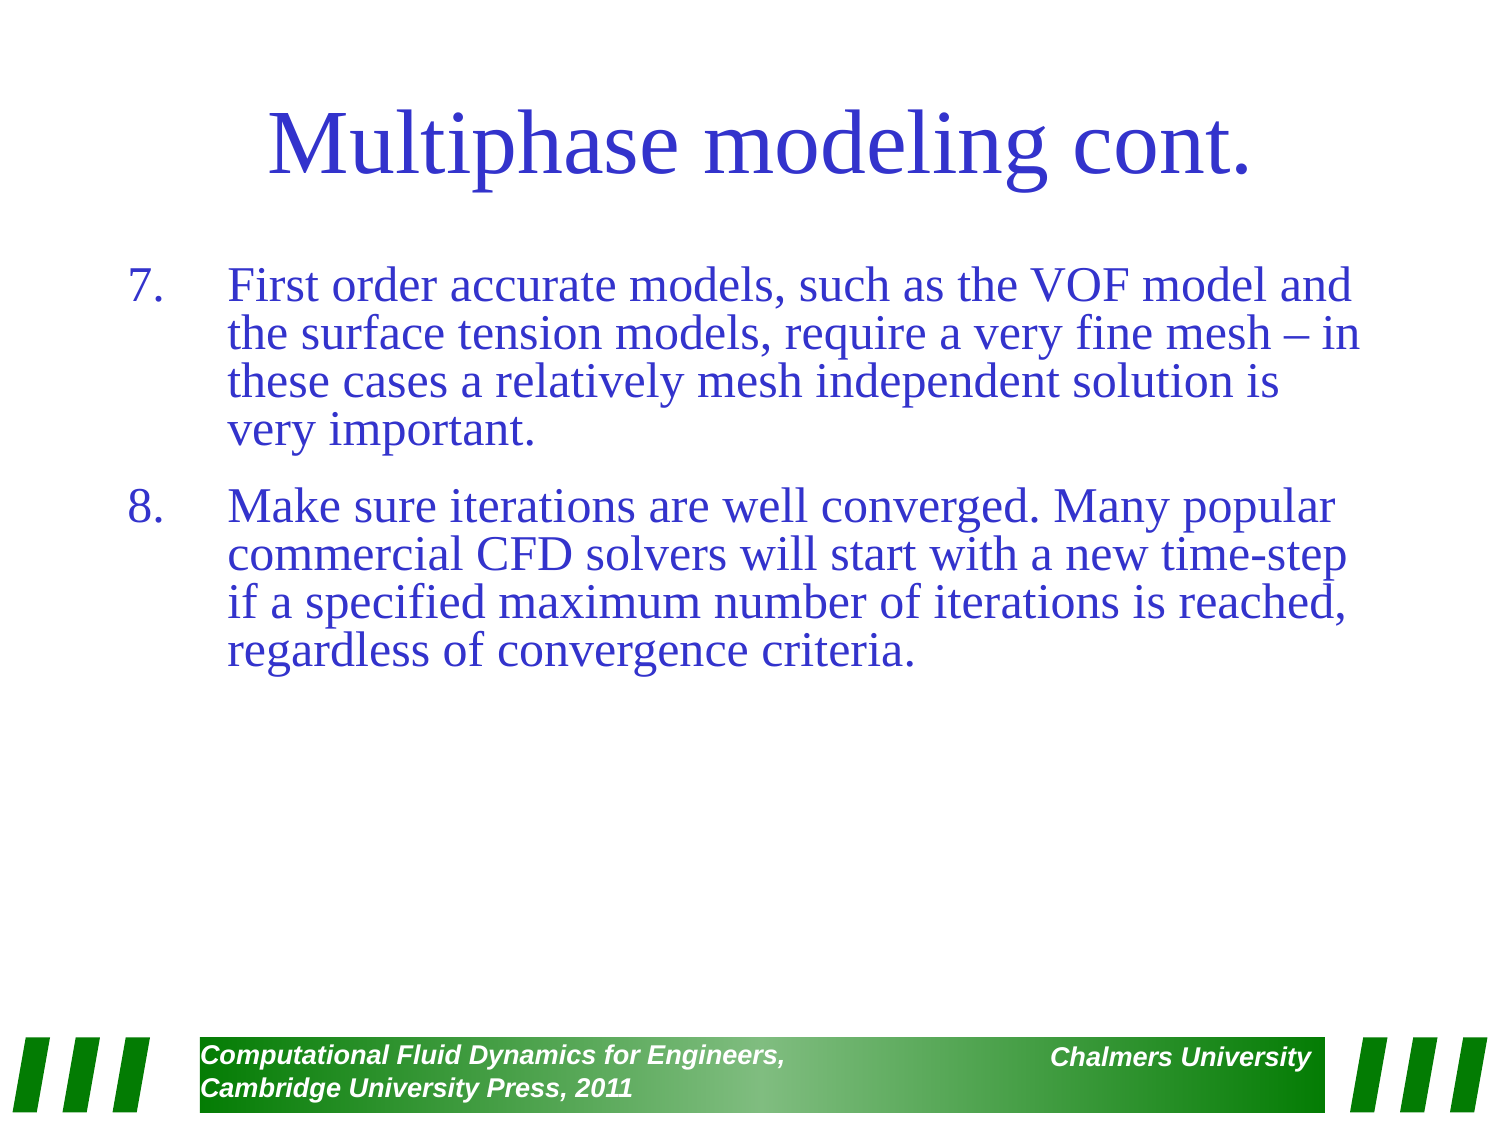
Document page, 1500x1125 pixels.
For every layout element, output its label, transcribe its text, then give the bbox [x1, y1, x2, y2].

list First order accurate models, such as the VOF model and the surface tension models, require a very fine mesh – in these cases a relatively mesh independent solution is very important. Make sure iterations are well converged. Many popular commercial CFD solvers will start with a new time-step if a specified maximum number of iterations is reached, regardless of convergence criteria. [111, 255, 1388, 1012]
title Multiphase modeling cont. [123, 42, 1400, 231]
